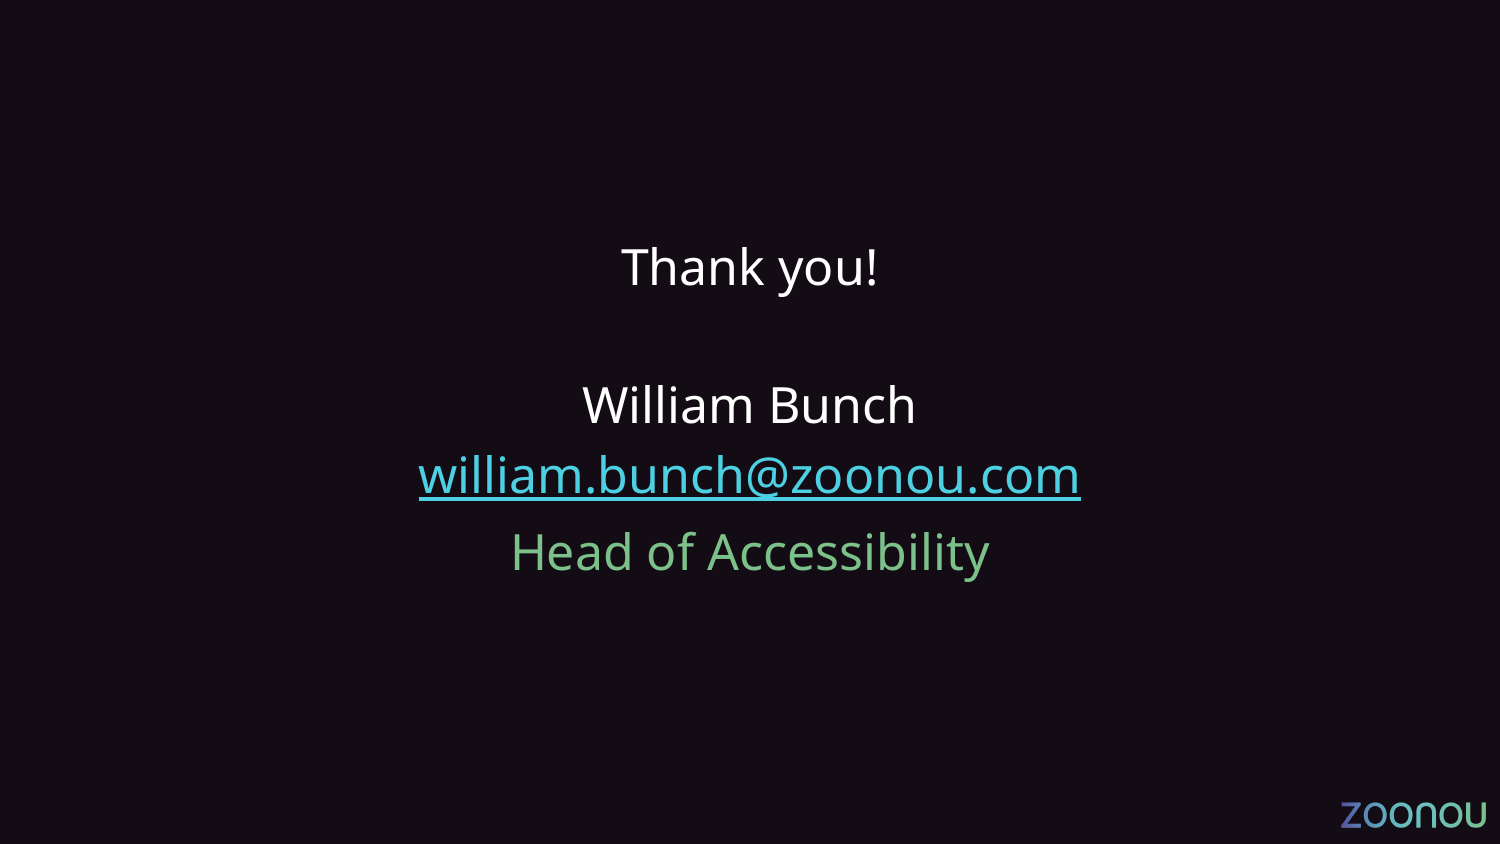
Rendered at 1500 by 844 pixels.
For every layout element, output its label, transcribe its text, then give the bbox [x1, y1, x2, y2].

picture [1335, 790, 1492, 833]
title Thank you! William Bunch william.bunch@zoonou.com Head of Accessibility [0, 211, 1500, 633]
